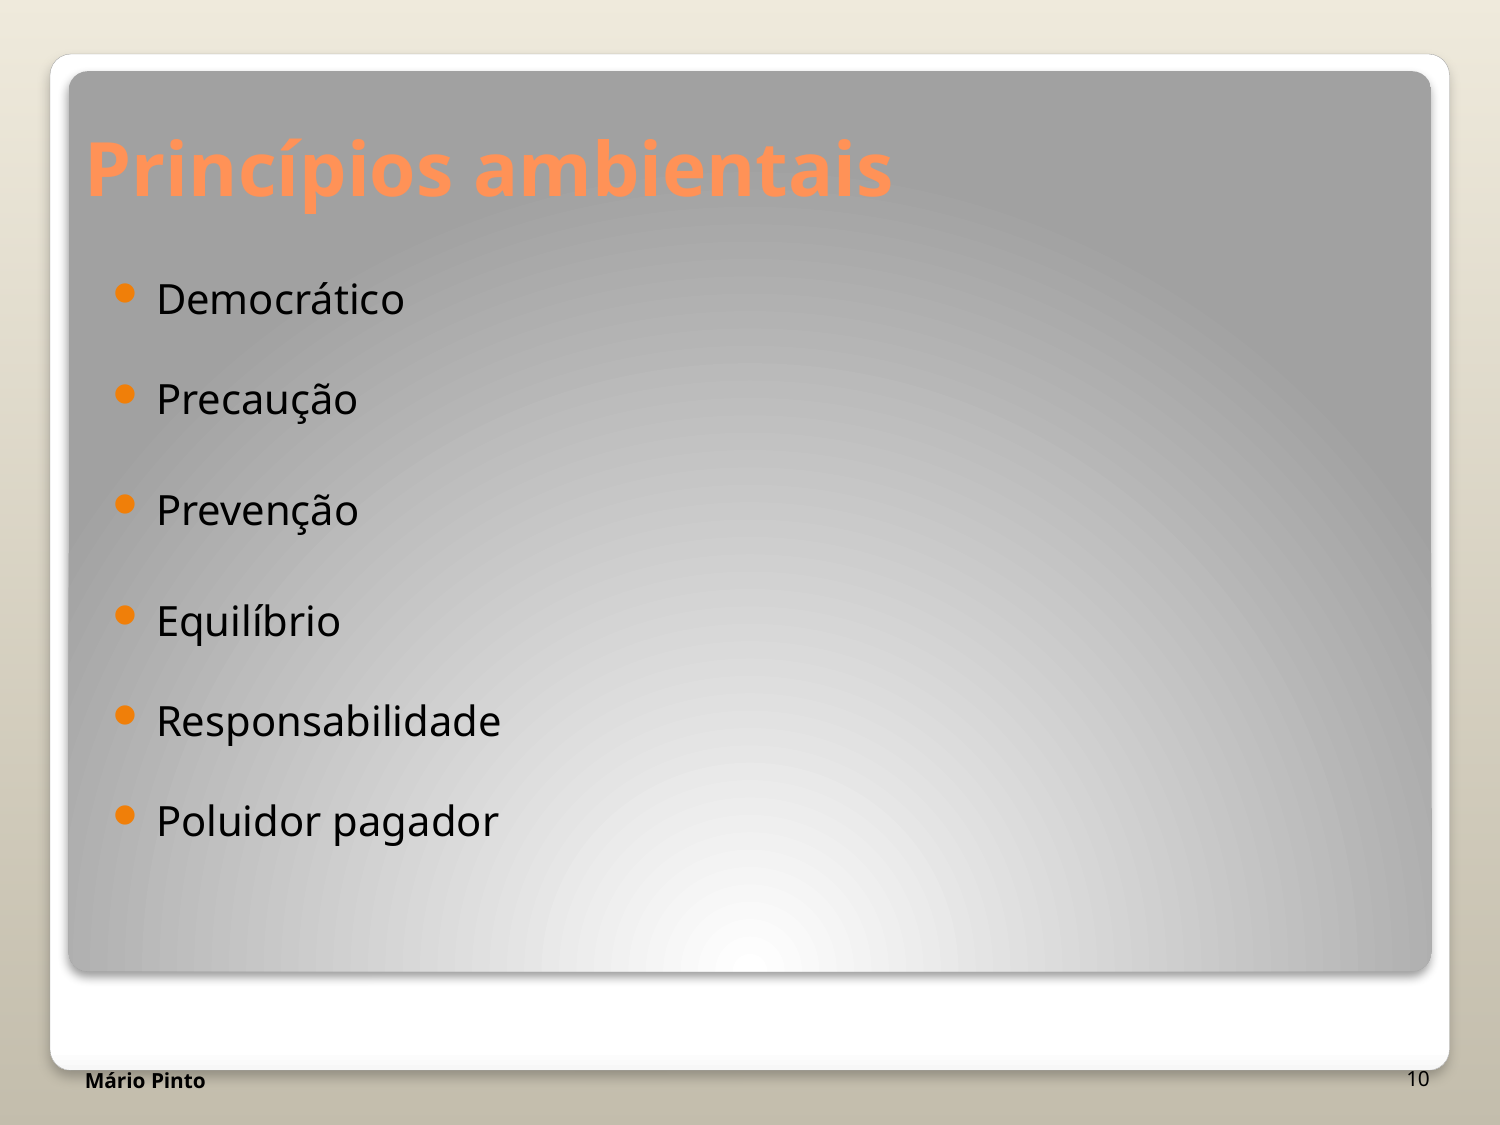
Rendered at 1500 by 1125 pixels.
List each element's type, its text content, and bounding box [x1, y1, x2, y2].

list Democrático Precaução Prevenção Equilíbrio Responsabilidade Poluidor pagador [82, 257, 1425, 997]
slide_number 10 [1369, 1041, 1445, 1102]
title Princípios ambientais [70, 46, 1413, 220]
footer Mário Pinto [70, 1042, 446, 1103]
